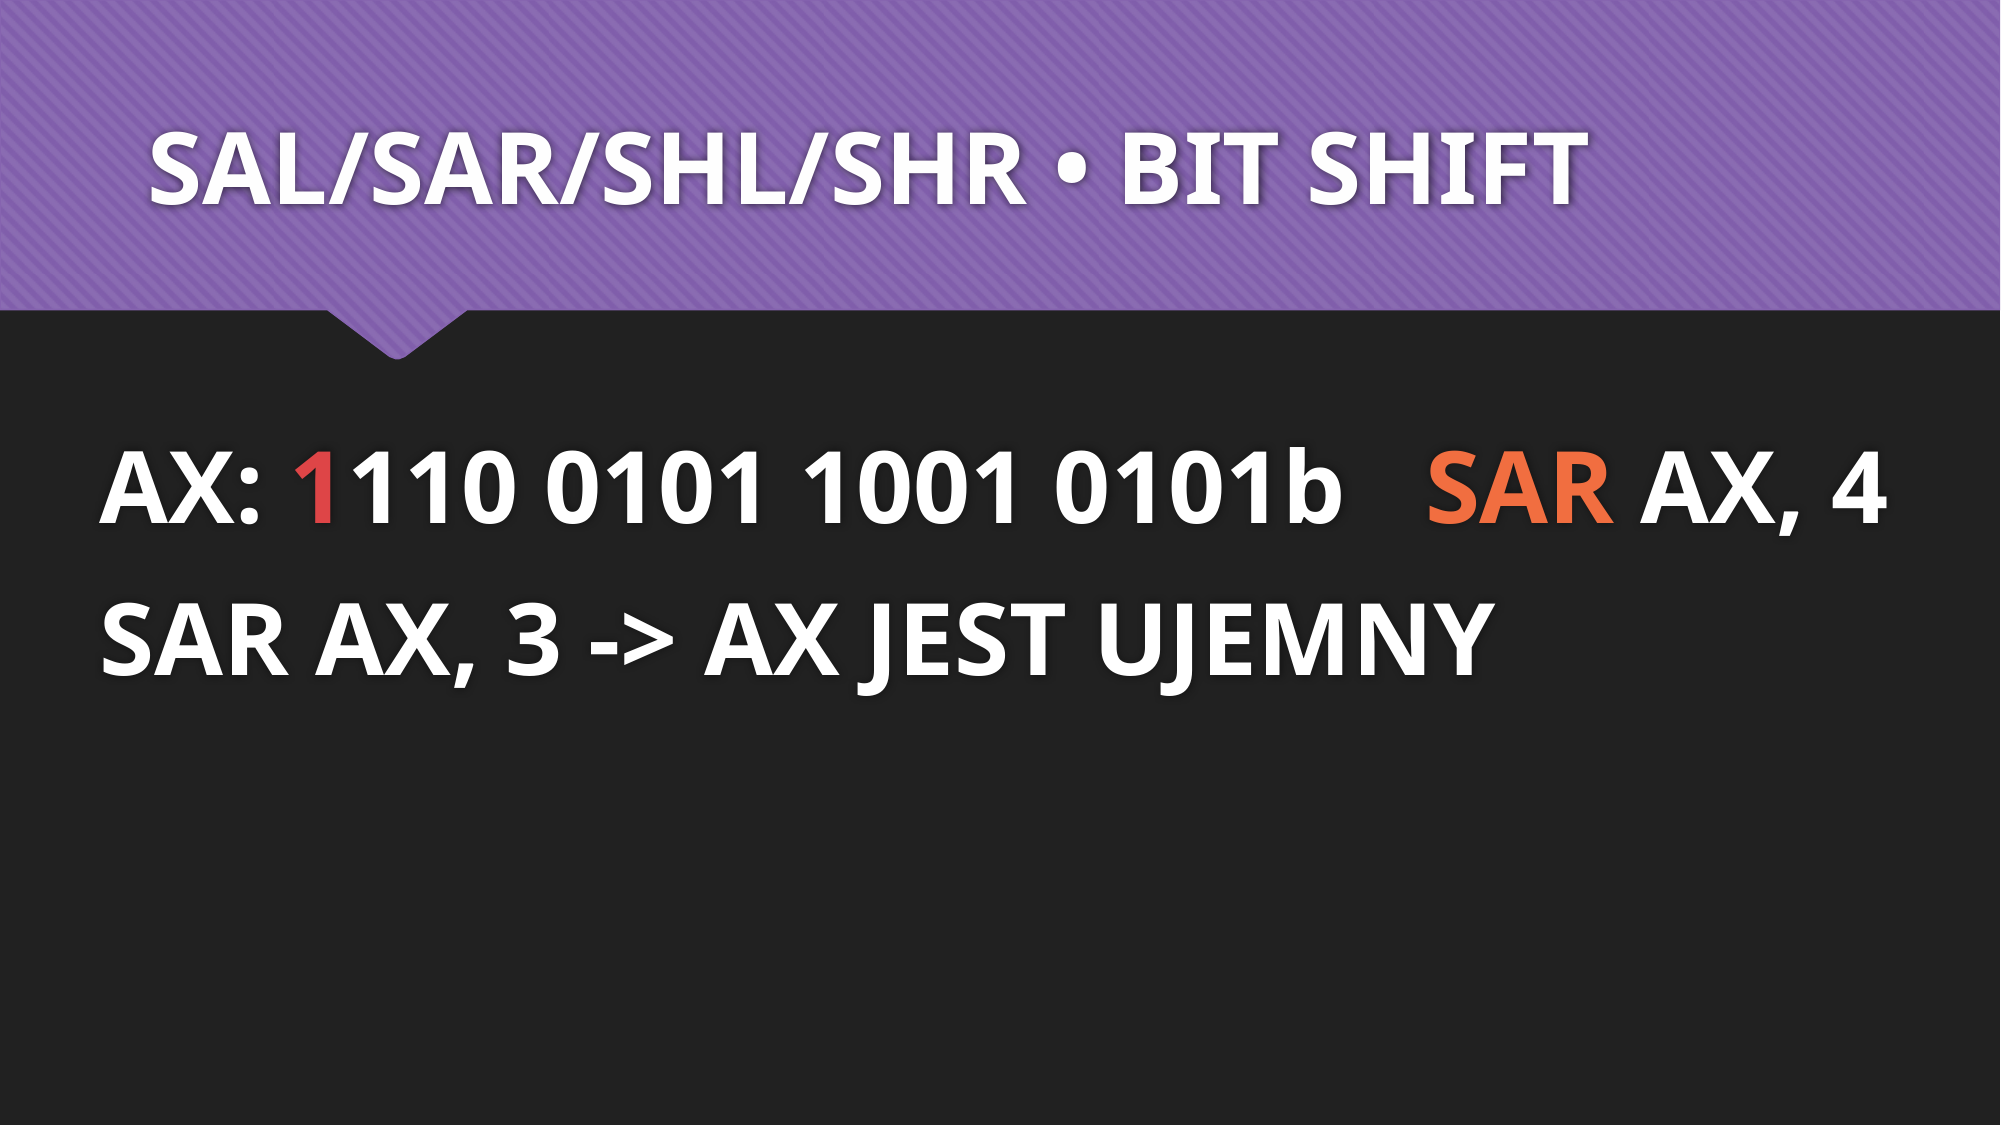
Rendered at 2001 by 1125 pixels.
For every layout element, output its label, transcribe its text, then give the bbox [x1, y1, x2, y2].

title SAL/SAR/SHL/SHR • BIT SHIFT [132, 73, 1868, 233]
list AX: 1110 0101 1001 0101b SAR AX, 4 SAR AX, 3 -> AX JEST UJEMNY [84, 364, 1919, 1060]
